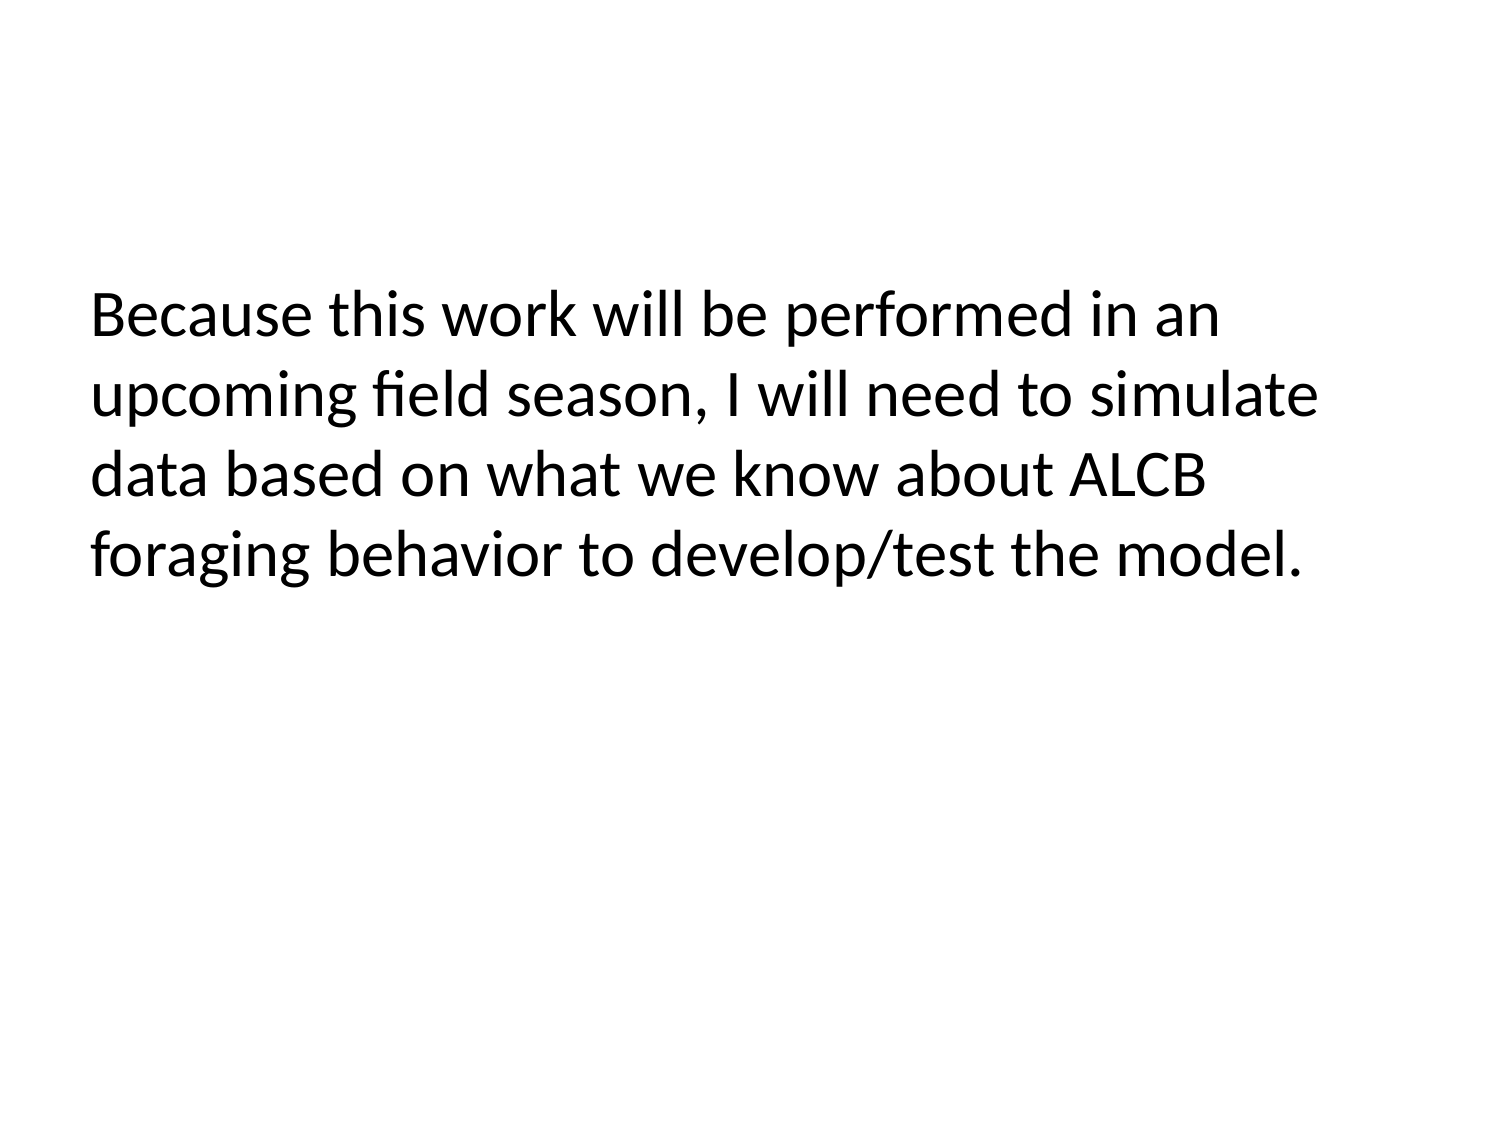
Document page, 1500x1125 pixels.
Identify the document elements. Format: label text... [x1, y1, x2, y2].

list Because this work will be performed in an upcoming field season, I will need to simulate data based on what we know about ALCB foraging behavior to develop/test the model. [75, 262, 1425, 1005]
